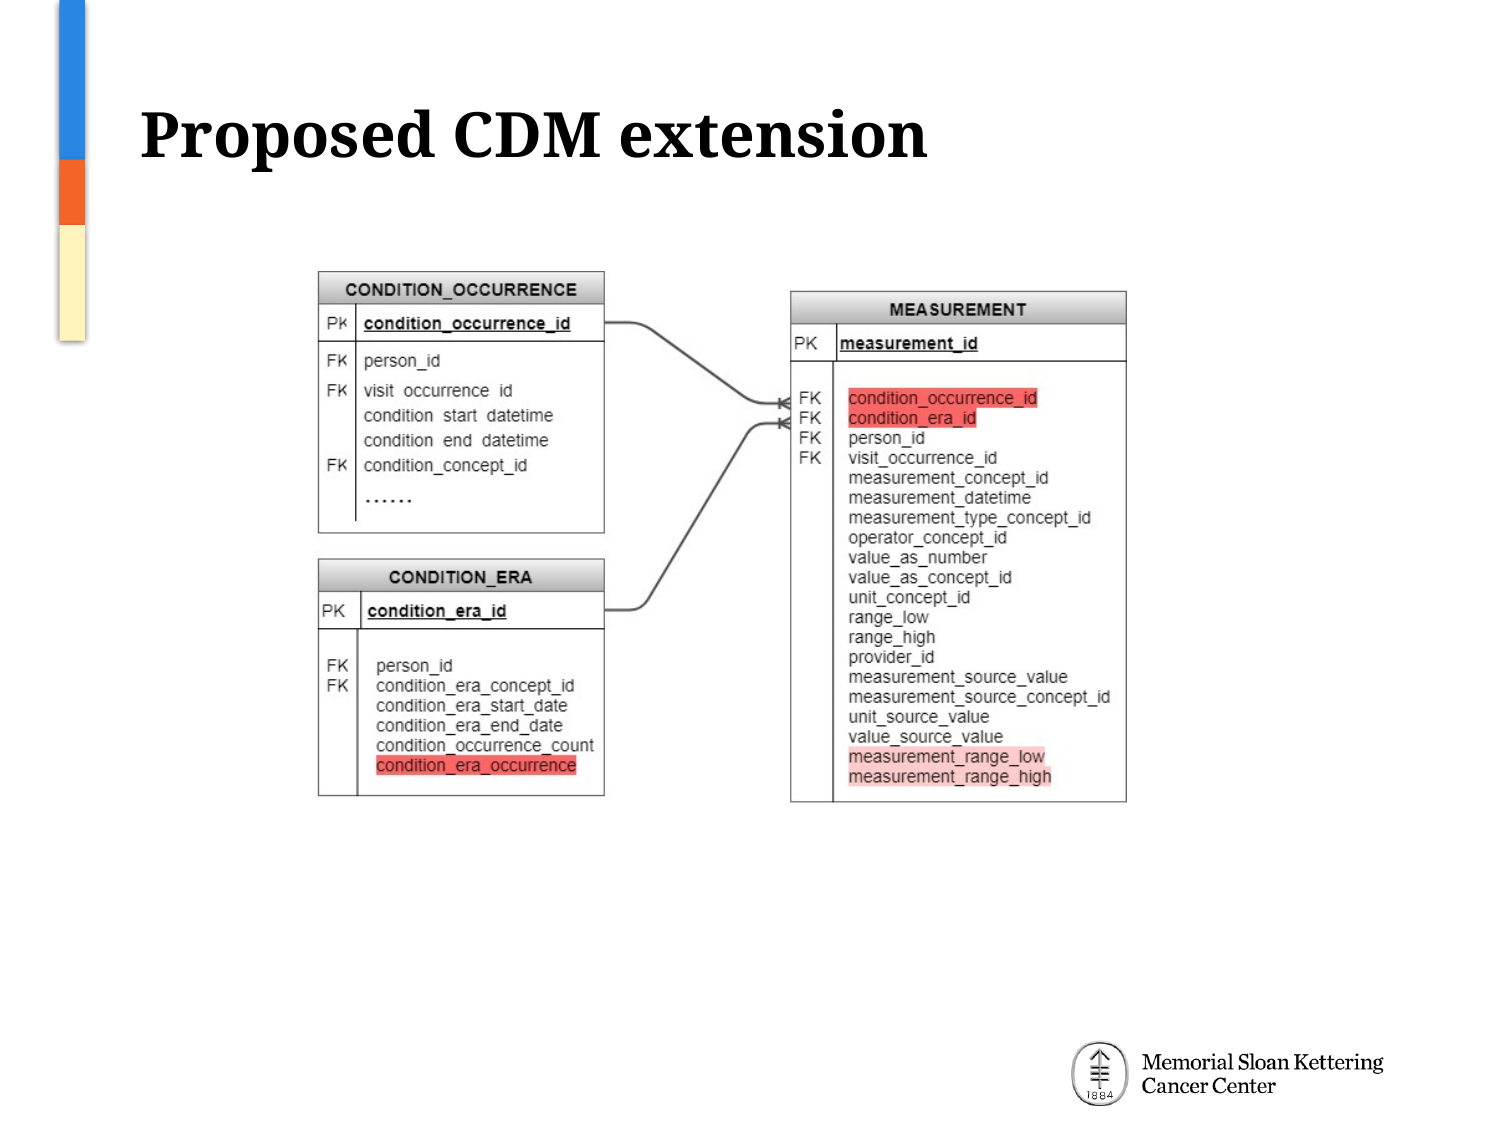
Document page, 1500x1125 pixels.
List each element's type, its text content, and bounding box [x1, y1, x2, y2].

title Proposed CDM extension [125, 48, 1386, 178]
list [125, 197, 1365, 1125]
picture [313, 271, 1128, 805]
